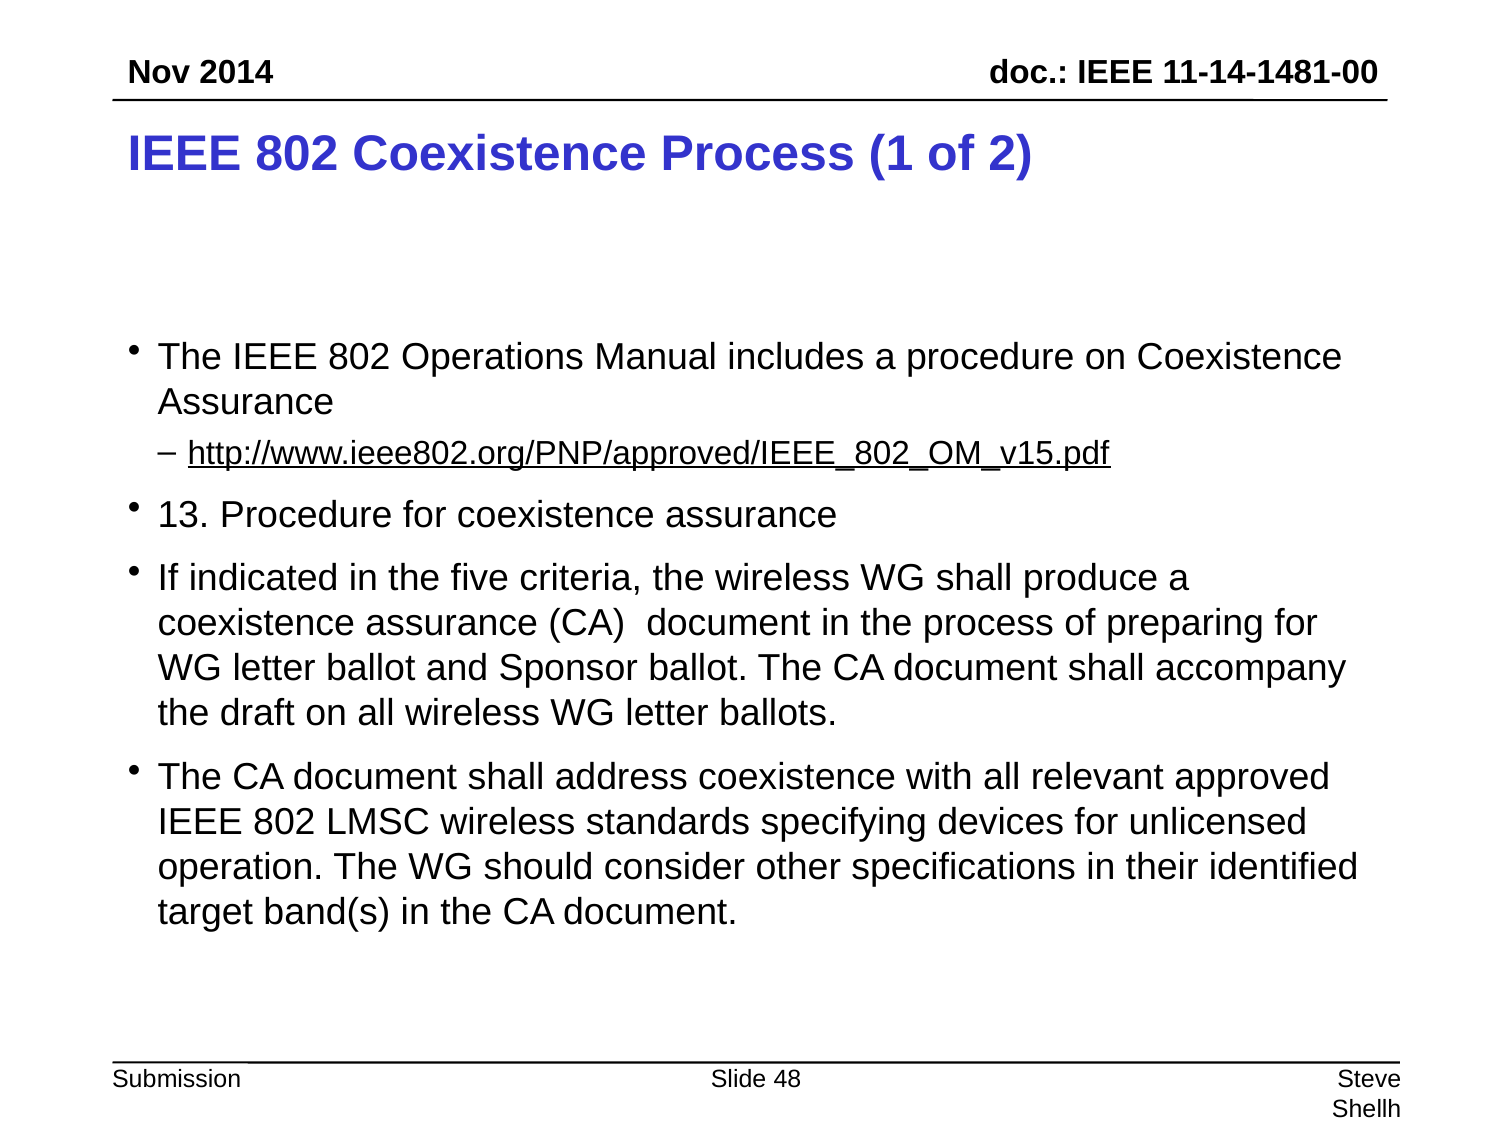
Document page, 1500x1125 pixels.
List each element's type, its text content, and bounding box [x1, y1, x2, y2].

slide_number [112, 40, 463, 101]
list The IEEE 802 Operations Manual includes a procedure on Coexistence Assurance http://www.ieee802.org/PNP/approved/IEEE_802_OM_v15.pdf 13. Procedure for coexistence assurance If indicated in the five criteria, the wireless WG shall produce a coexistence assurance (CA) document in the process of preparing for WG letter ballot and Sponsor ballot. The CA document shall accompany the draft on all wireless WG letter ballots. The CA document shall address coexistence with all relevant approved IEEE 802 LMSC wireless standards specifying devices for unlicensed operation. The WG should consider other specifications in their identified target band(s) in the CA document. [112, 324, 1388, 1000]
slide_number Slide 48 [709, 1061, 803, 1093]
footer Steve Shellhammer, Qualcomm [1320, 1061, 1402, 1093]
title IEEE 802 Coexistence Process (1 of 2) [112, 112, 1388, 288]
